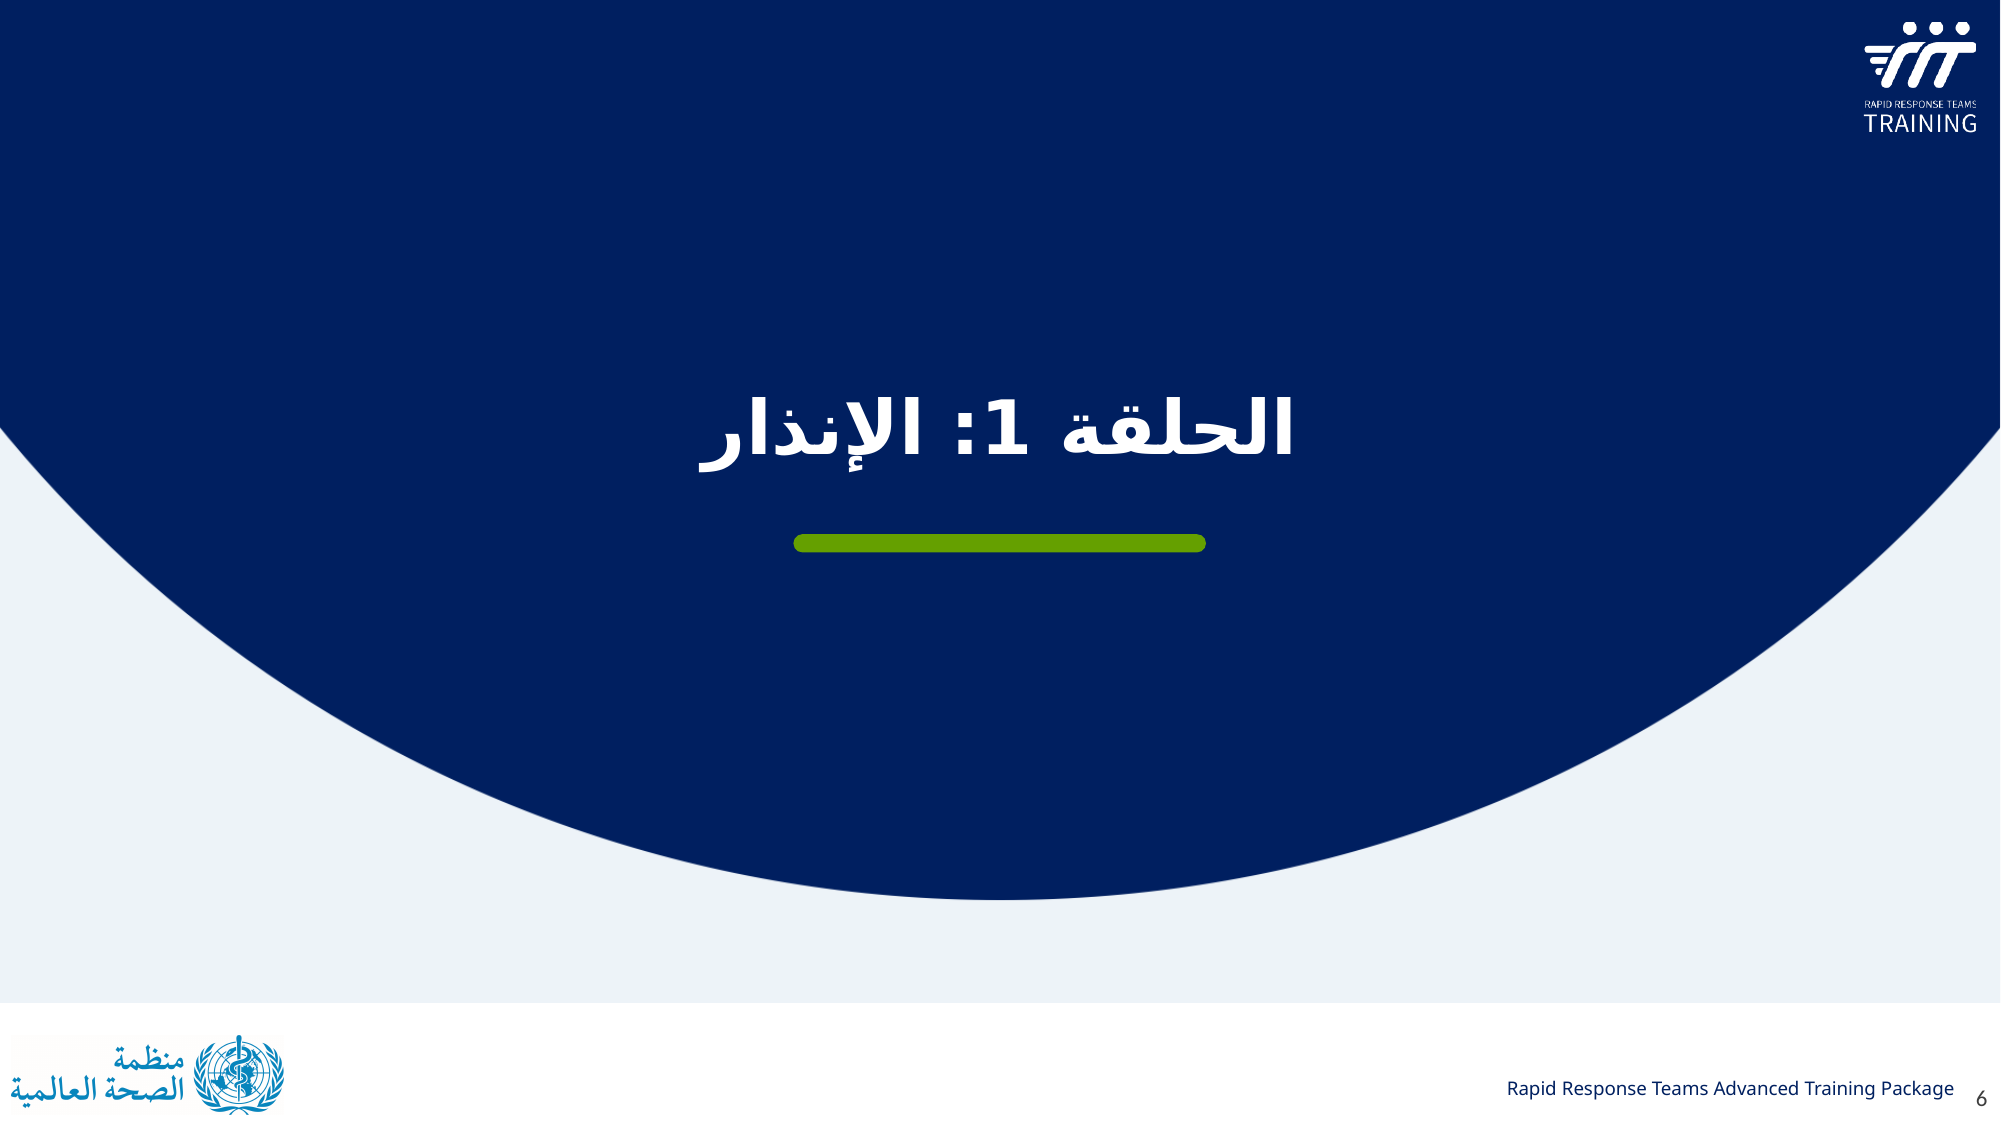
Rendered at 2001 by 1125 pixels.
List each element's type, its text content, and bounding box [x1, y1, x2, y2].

picture [0, 0, 2001, 1003]
list الحلقة 1: الإنذار [68, 276, 1932, 585]
picture [241, 1050, 247, 1059]
picture [11, 1035, 284, 1115]
